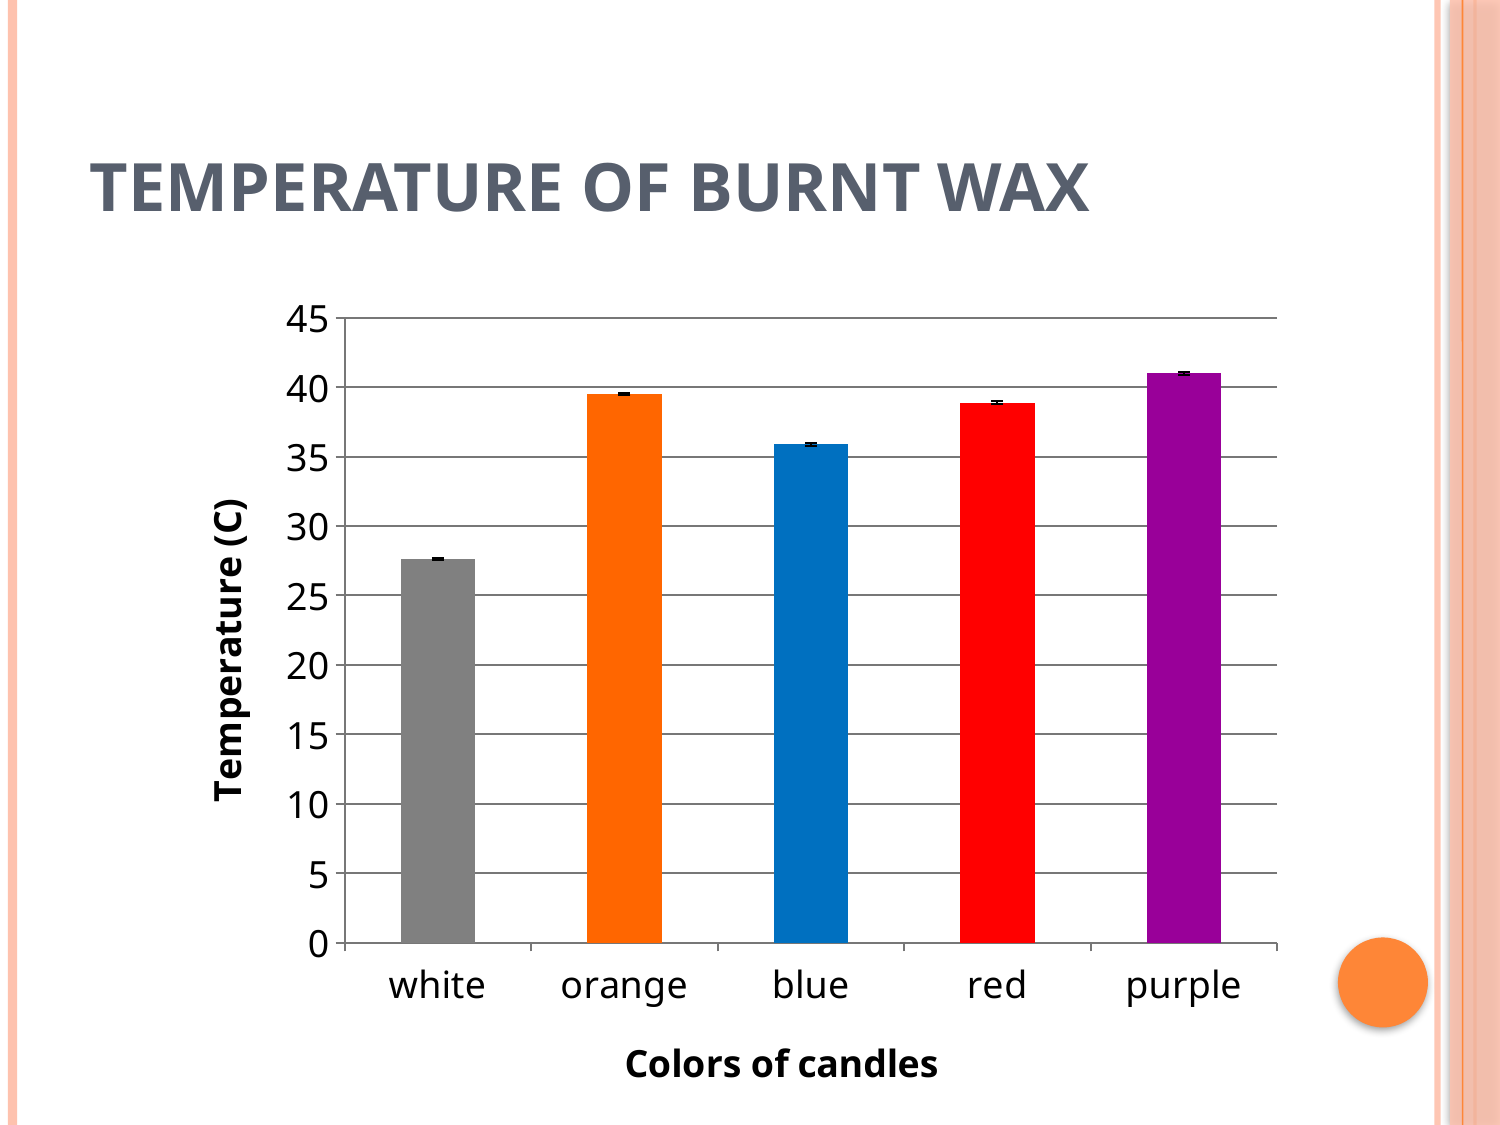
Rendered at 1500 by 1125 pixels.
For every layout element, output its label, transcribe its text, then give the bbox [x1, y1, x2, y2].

title Temperature of burnt wax [75, 45, 1300, 233]
chart [161, 274, 1301, 1125]
